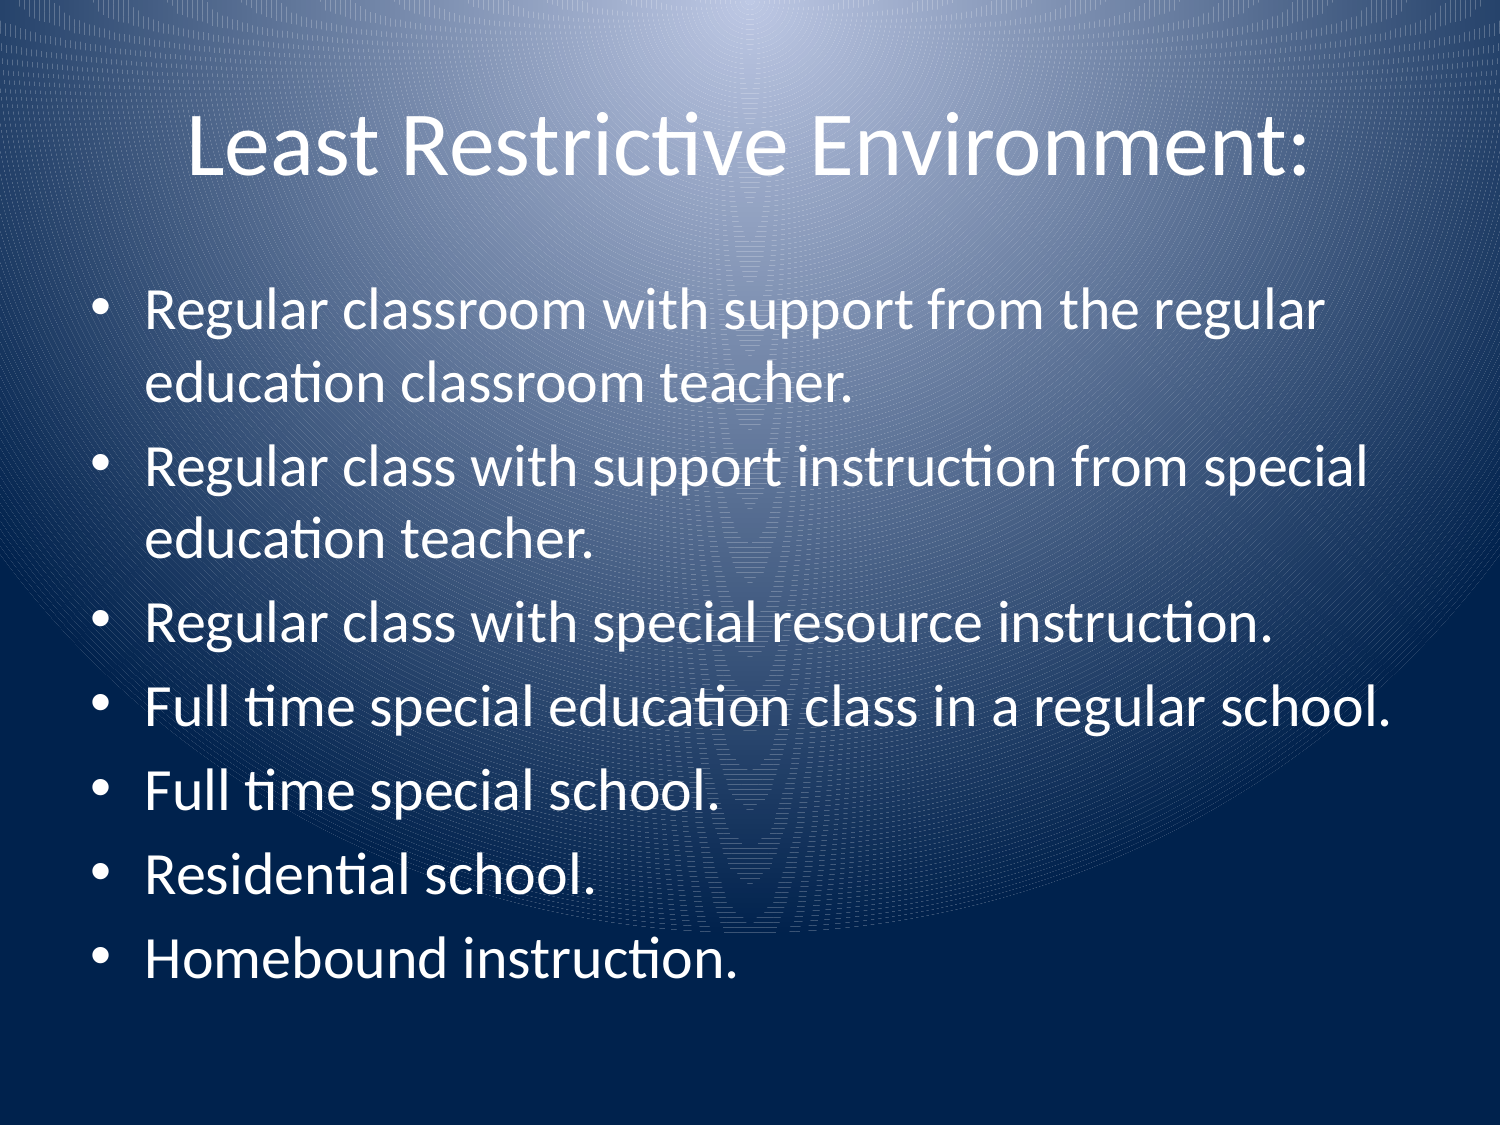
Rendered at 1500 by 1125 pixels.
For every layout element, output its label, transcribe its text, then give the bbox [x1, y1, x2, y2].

list Regular classroom with support from the regular education classroom teacher. Regular class with support instruction from special education teacher. Regular class with special resource instruction. Full time special education class in a regular school. Full time special school. Residential school. Homebound instruction. [75, 262, 1425, 1005]
title Least Restrictive Environment: [75, 45, 1425, 233]
